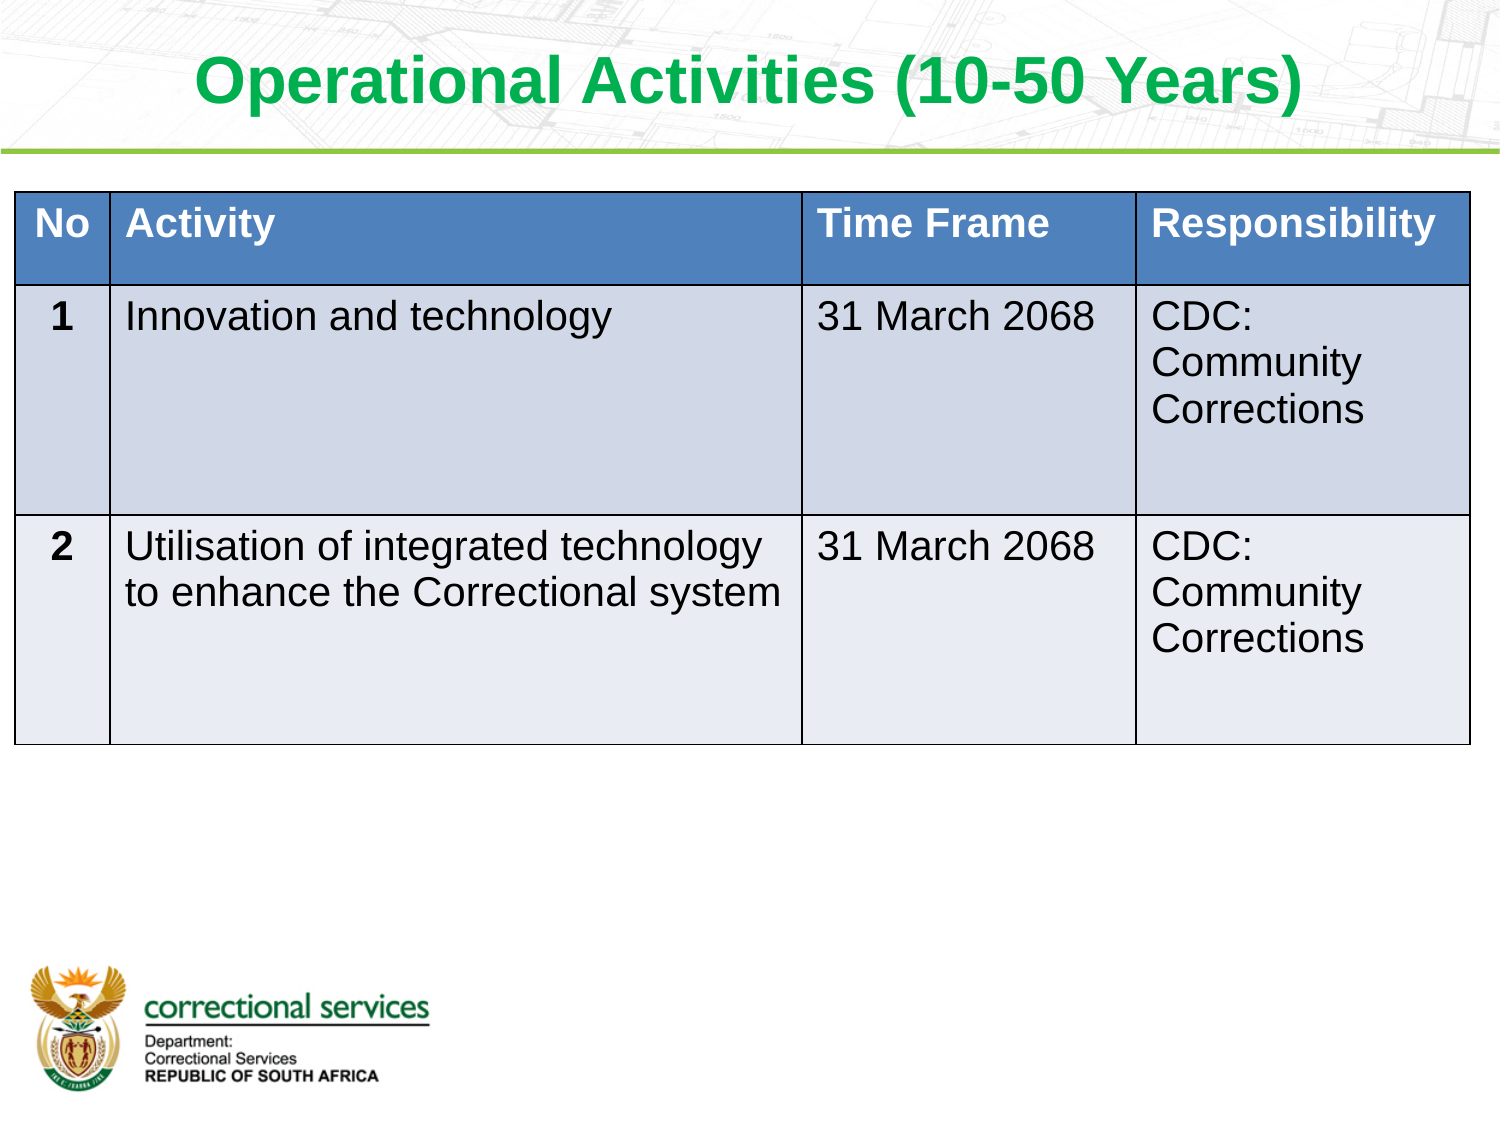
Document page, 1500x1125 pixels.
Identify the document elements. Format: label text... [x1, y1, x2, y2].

table_cell 31 March 2068 [803, 516, 1135, 744]
table_cell 31 March 2068 [803, 286, 1135, 514]
table_header Responsibility [1137, 193, 1469, 284]
table_header Activity [111, 193, 801, 284]
table_cell CDC: Community Corrections [1137, 286, 1469, 514]
table_header No [16, 193, 109, 284]
picture [0, 936, 481, 1125]
table_cell Innovation and technology [111, 286, 801, 514]
title Operational Activities (10-50 Years) [75, 13, 1425, 140]
table_cell CDC: Community Corrections [1137, 516, 1469, 744]
table_cell 1 [16, 286, 109, 514]
table_cell Utilisation of integrated technology to enhance the Correctional system [111, 516, 801, 744]
table_header Time Frame [803, 193, 1135, 284]
picture [0, 0, 1500, 154]
table_cell 2 [16, 516, 109, 744]
